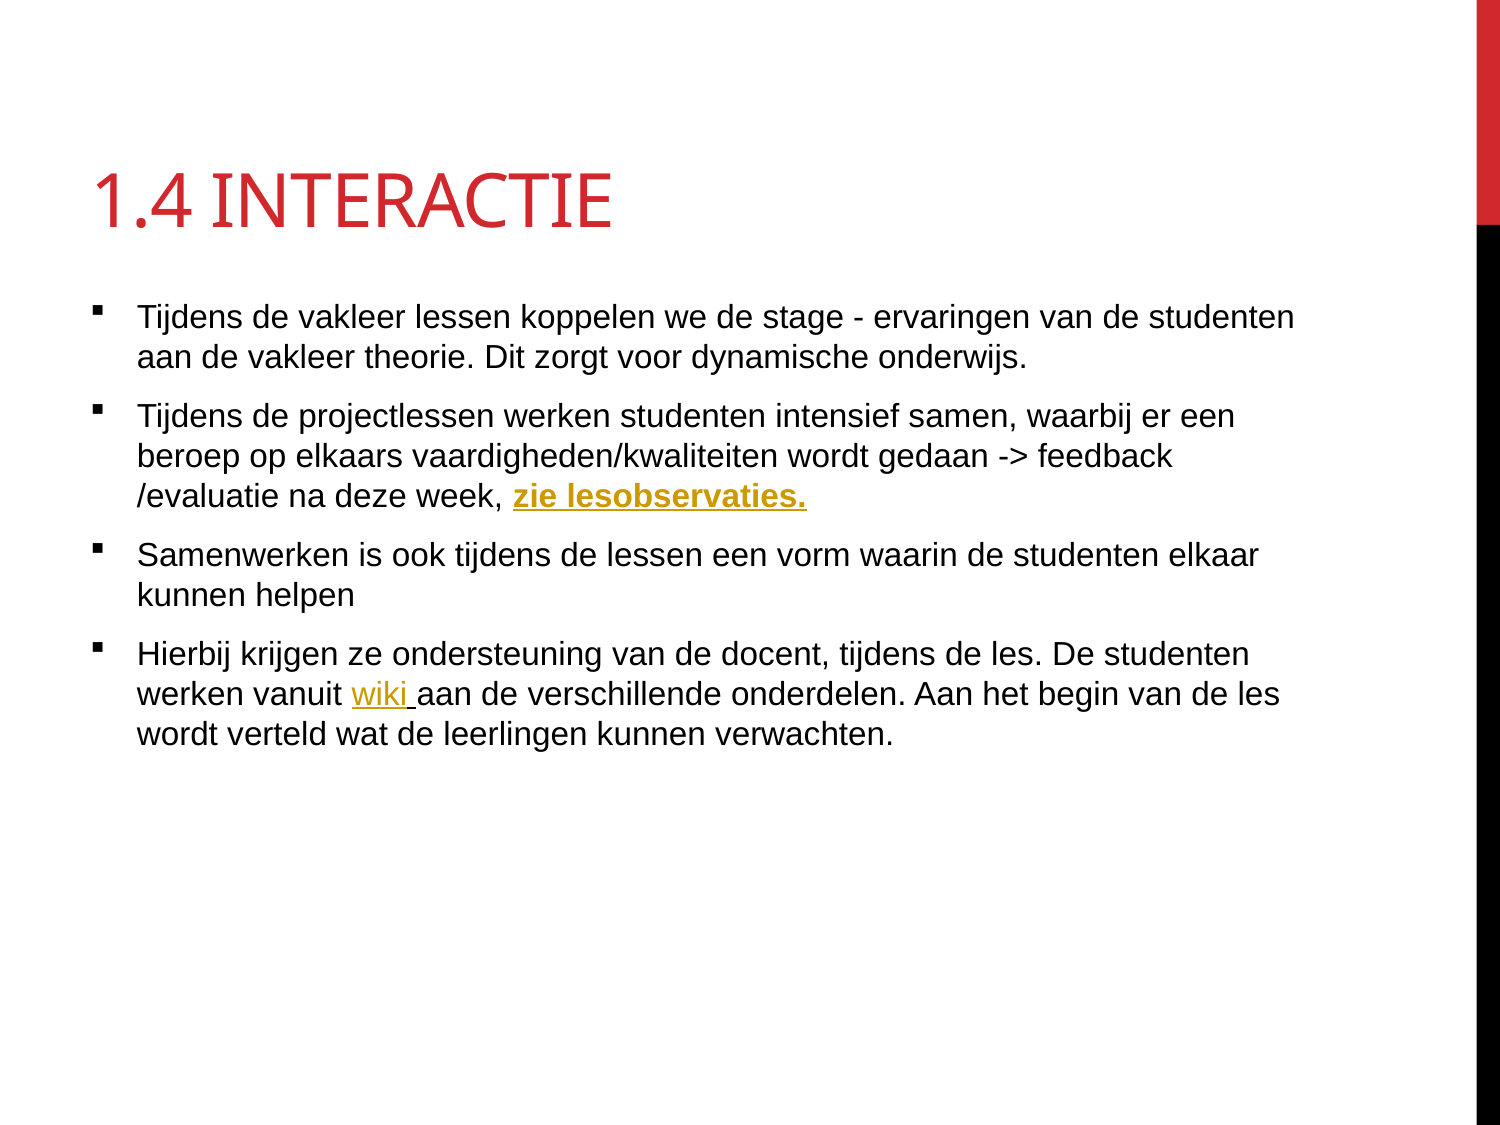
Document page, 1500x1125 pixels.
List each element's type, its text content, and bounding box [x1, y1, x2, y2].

title 1.4 Interactie [75, 25, 1025, 250]
list Tijdens de vakleer lessen koppelen we de stage - ervaringen van de studenten aan de vakleer theorie. Dit zorgt voor dynamische onderwijs. Tijdens de projectlessen werken studenten intensief samen, waarbij er een beroep op elkaars vaardigheden/kwaliteiten wordt gedaan -> feedback /evaluatie na deze week, zie lesobservaties. Samenwerken is ook tijdens de lessen een vorm waarin de studenten elkaar kunnen helpen Hierbij krijgen ze ondersteuning van de docent, tijdens de les. De studenten werken vanuit wiki aan de verschillende onderdelen. Aan het begin van de les wordt verteld wat de leerlingen kunnen verwachten. [75, 287, 1325, 1005]
